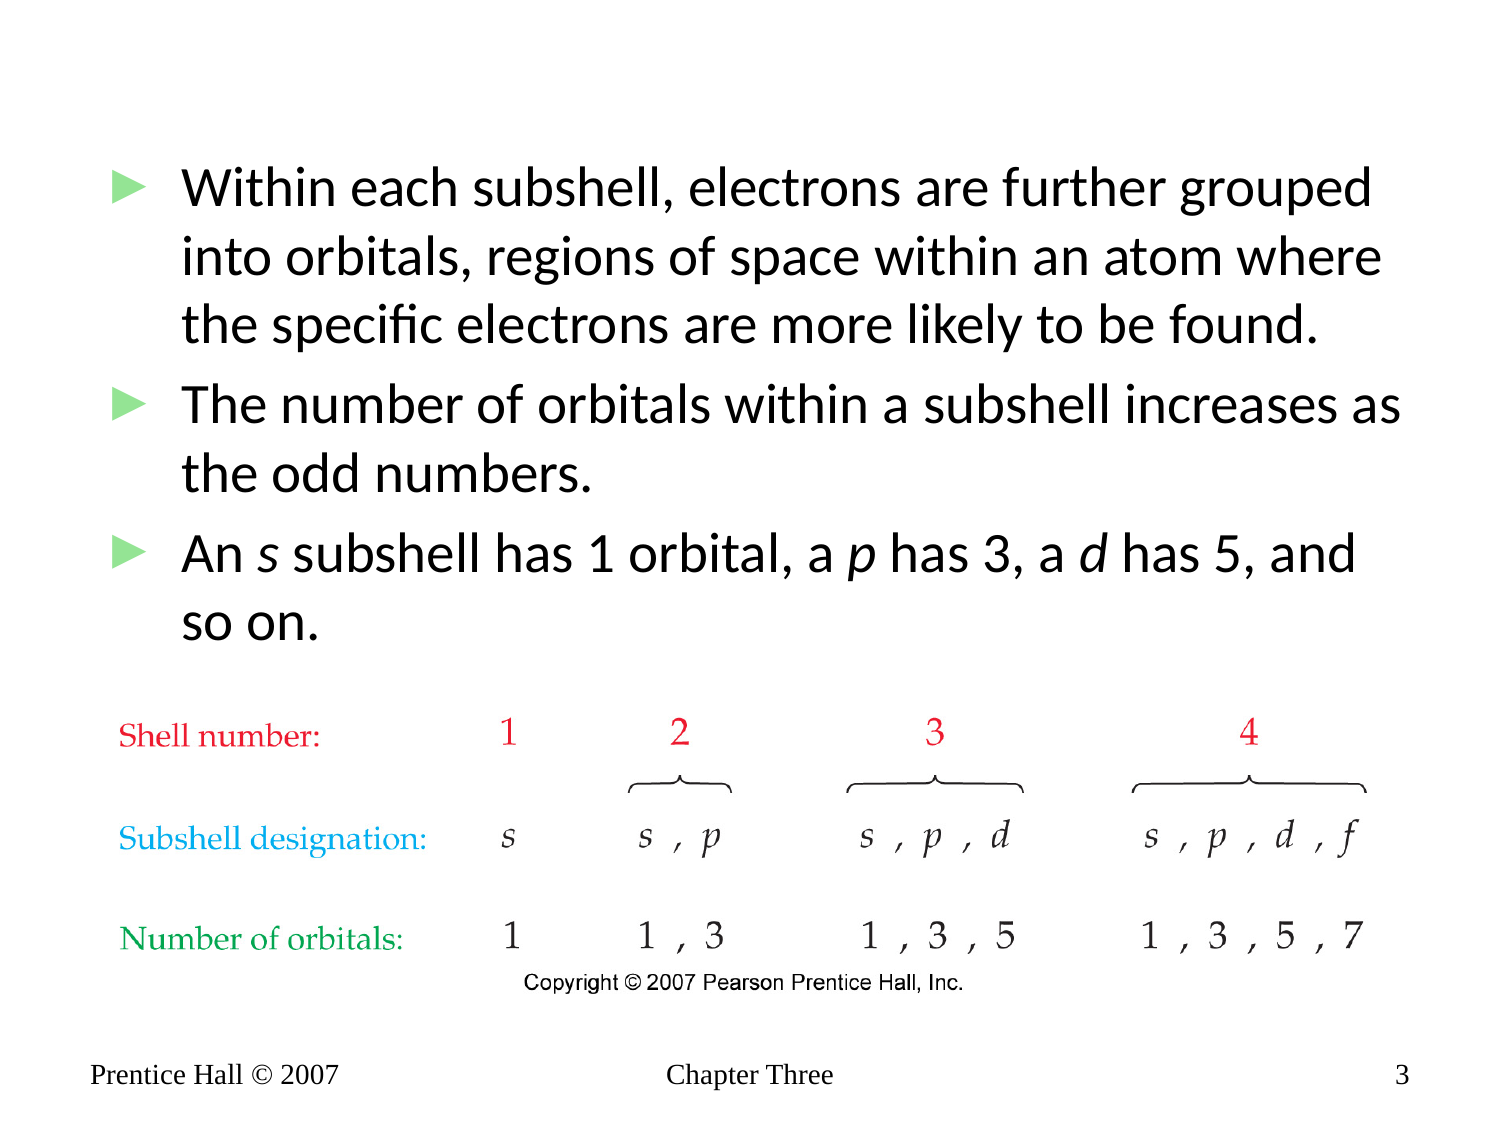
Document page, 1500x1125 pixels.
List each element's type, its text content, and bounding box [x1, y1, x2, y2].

footer Chapter Three [512, 1042, 988, 1103]
slide_number Prentice Hall © 2007 [75, 1042, 425, 1103]
picture [112, 709, 1376, 1013]
list Within each subshell, electrons are further grouped into orbitals, regions of space within an atom where the specific electrons are more likely to be found. The number of orbitals within a subshell increases as the odd numbers. An s subshell has 1 orbital, a p has 3, a d has 5, and so on. [75, 62, 1425, 688]
slide_number 3 [1074, 1042, 1425, 1103]
